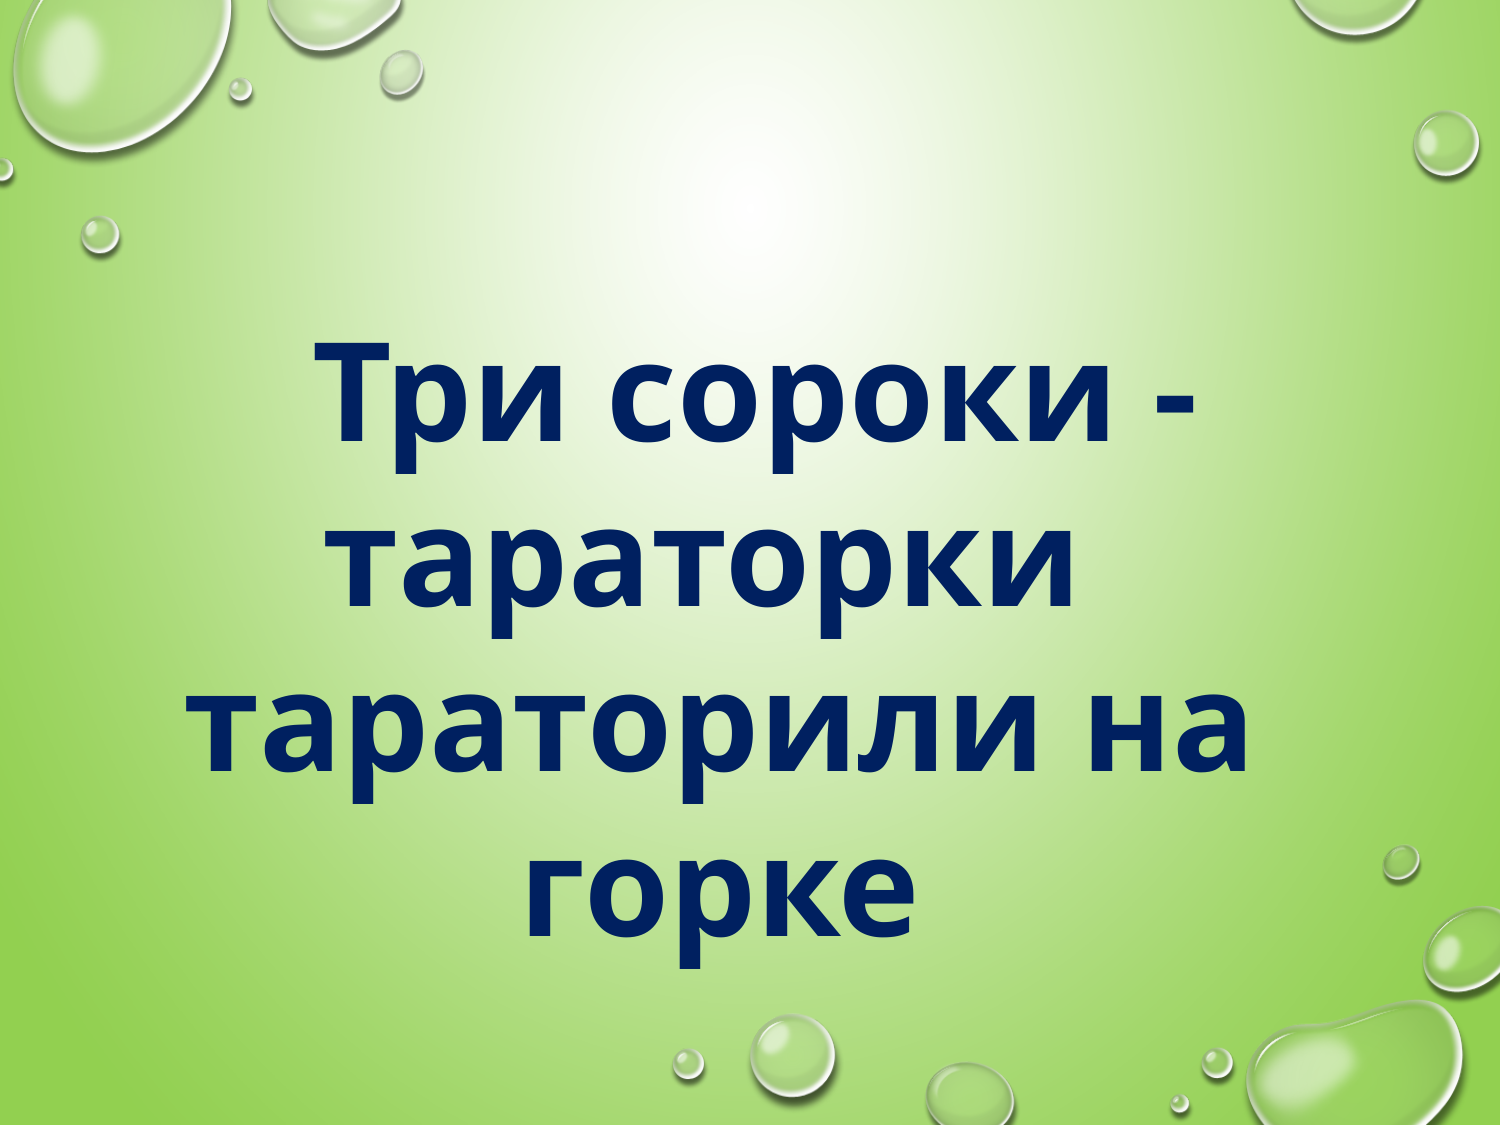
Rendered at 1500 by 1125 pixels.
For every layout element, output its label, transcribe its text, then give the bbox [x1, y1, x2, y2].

picture [0, 0, 1500, 1125]
text_box Три сороки - тараторки тараторили на горке [46, 296, 1394, 972]
